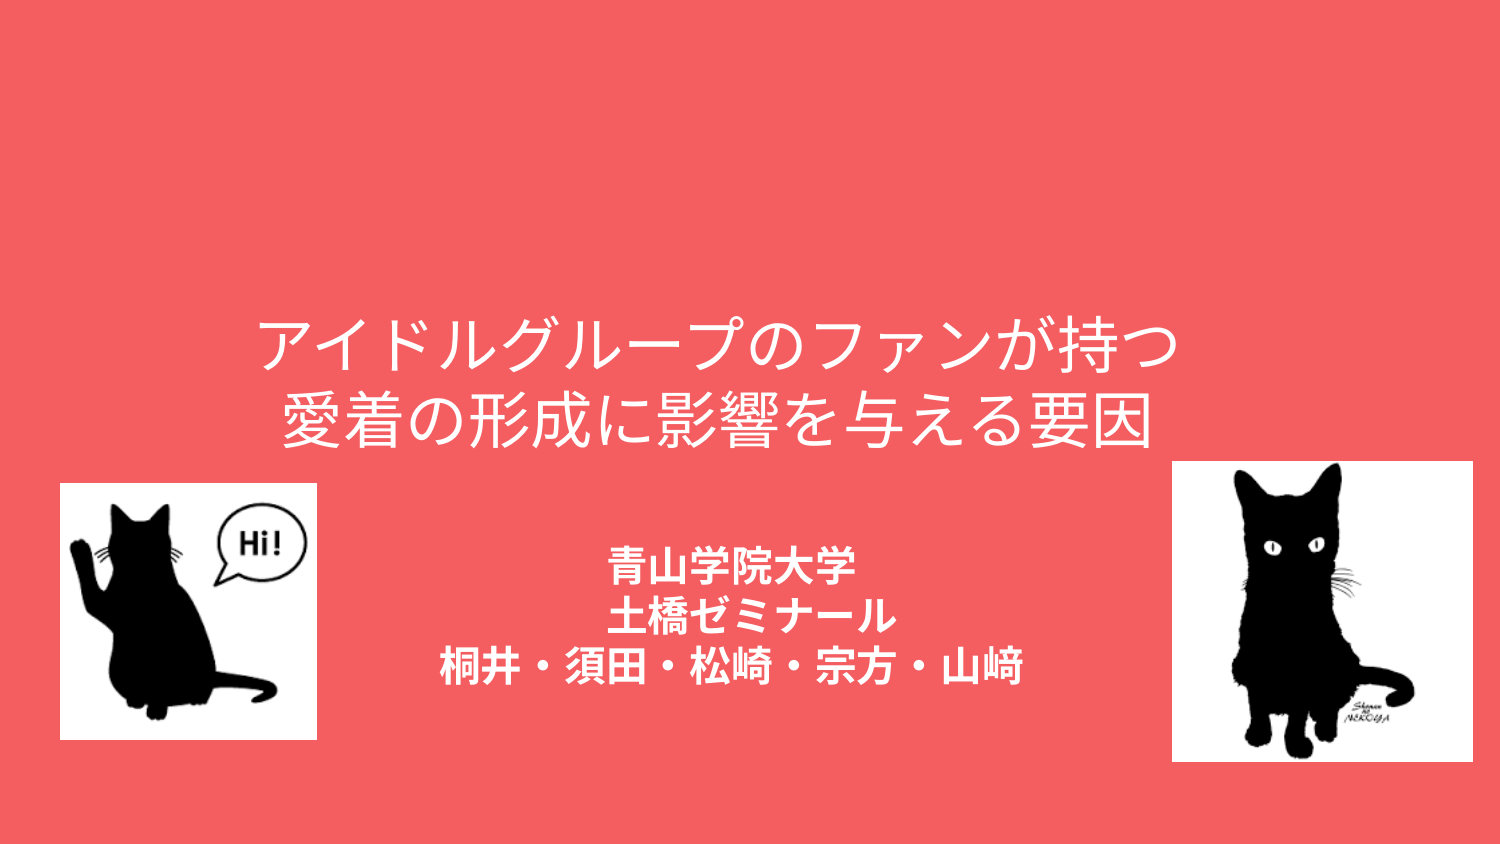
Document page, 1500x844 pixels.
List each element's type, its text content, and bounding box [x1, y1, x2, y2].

subtitle 青山学院大学 土橋ゼミナール 桐井・須田・松崎・宗方・山﨑 [395, 448, 1068, 740]
picture [1172, 460, 1473, 762]
title アイドルグループのファンが持つ 愛着の形成に影響を与える要因 [50, 233, 1384, 529]
picture [59, 482, 317, 740]
